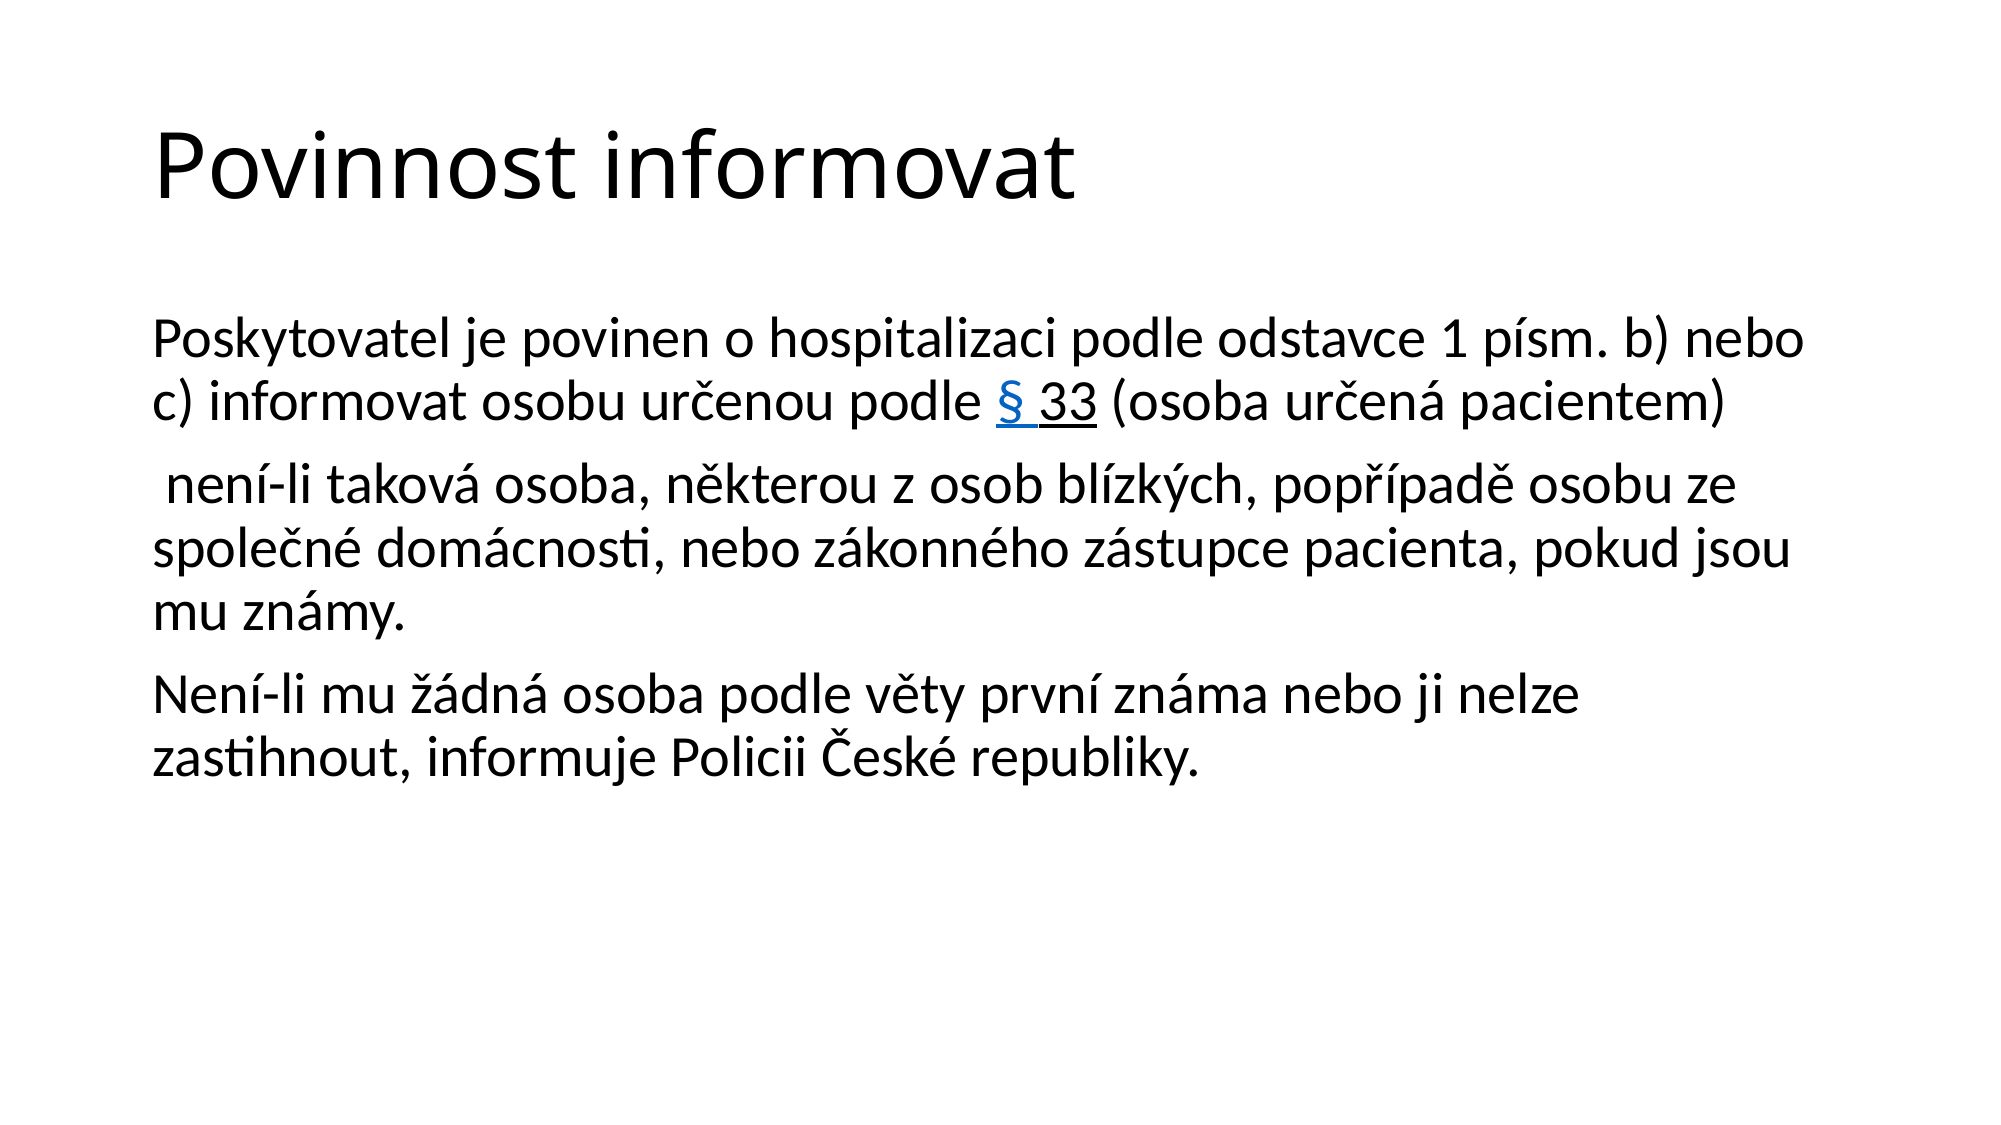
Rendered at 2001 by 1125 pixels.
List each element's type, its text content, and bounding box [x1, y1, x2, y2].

list Poskytovatel je povinen o hospitalizaci podle odstavce 1 písm. b) nebo c) informovat osobu určenou podle § 33 (osoba určená pacientem) není-li taková osoba, některou z osob blízkých, popřípadě osobu ze společné domácnosti, nebo zákonného zástupce pacienta, pokud jsou mu známy. Není-li mu žádná osoba podle věty první známa nebo ji nelze zastihnout, informuje Policii České republiky. [137, 299, 1863, 1014]
title Povinnost informovat [137, 59, 1863, 278]
